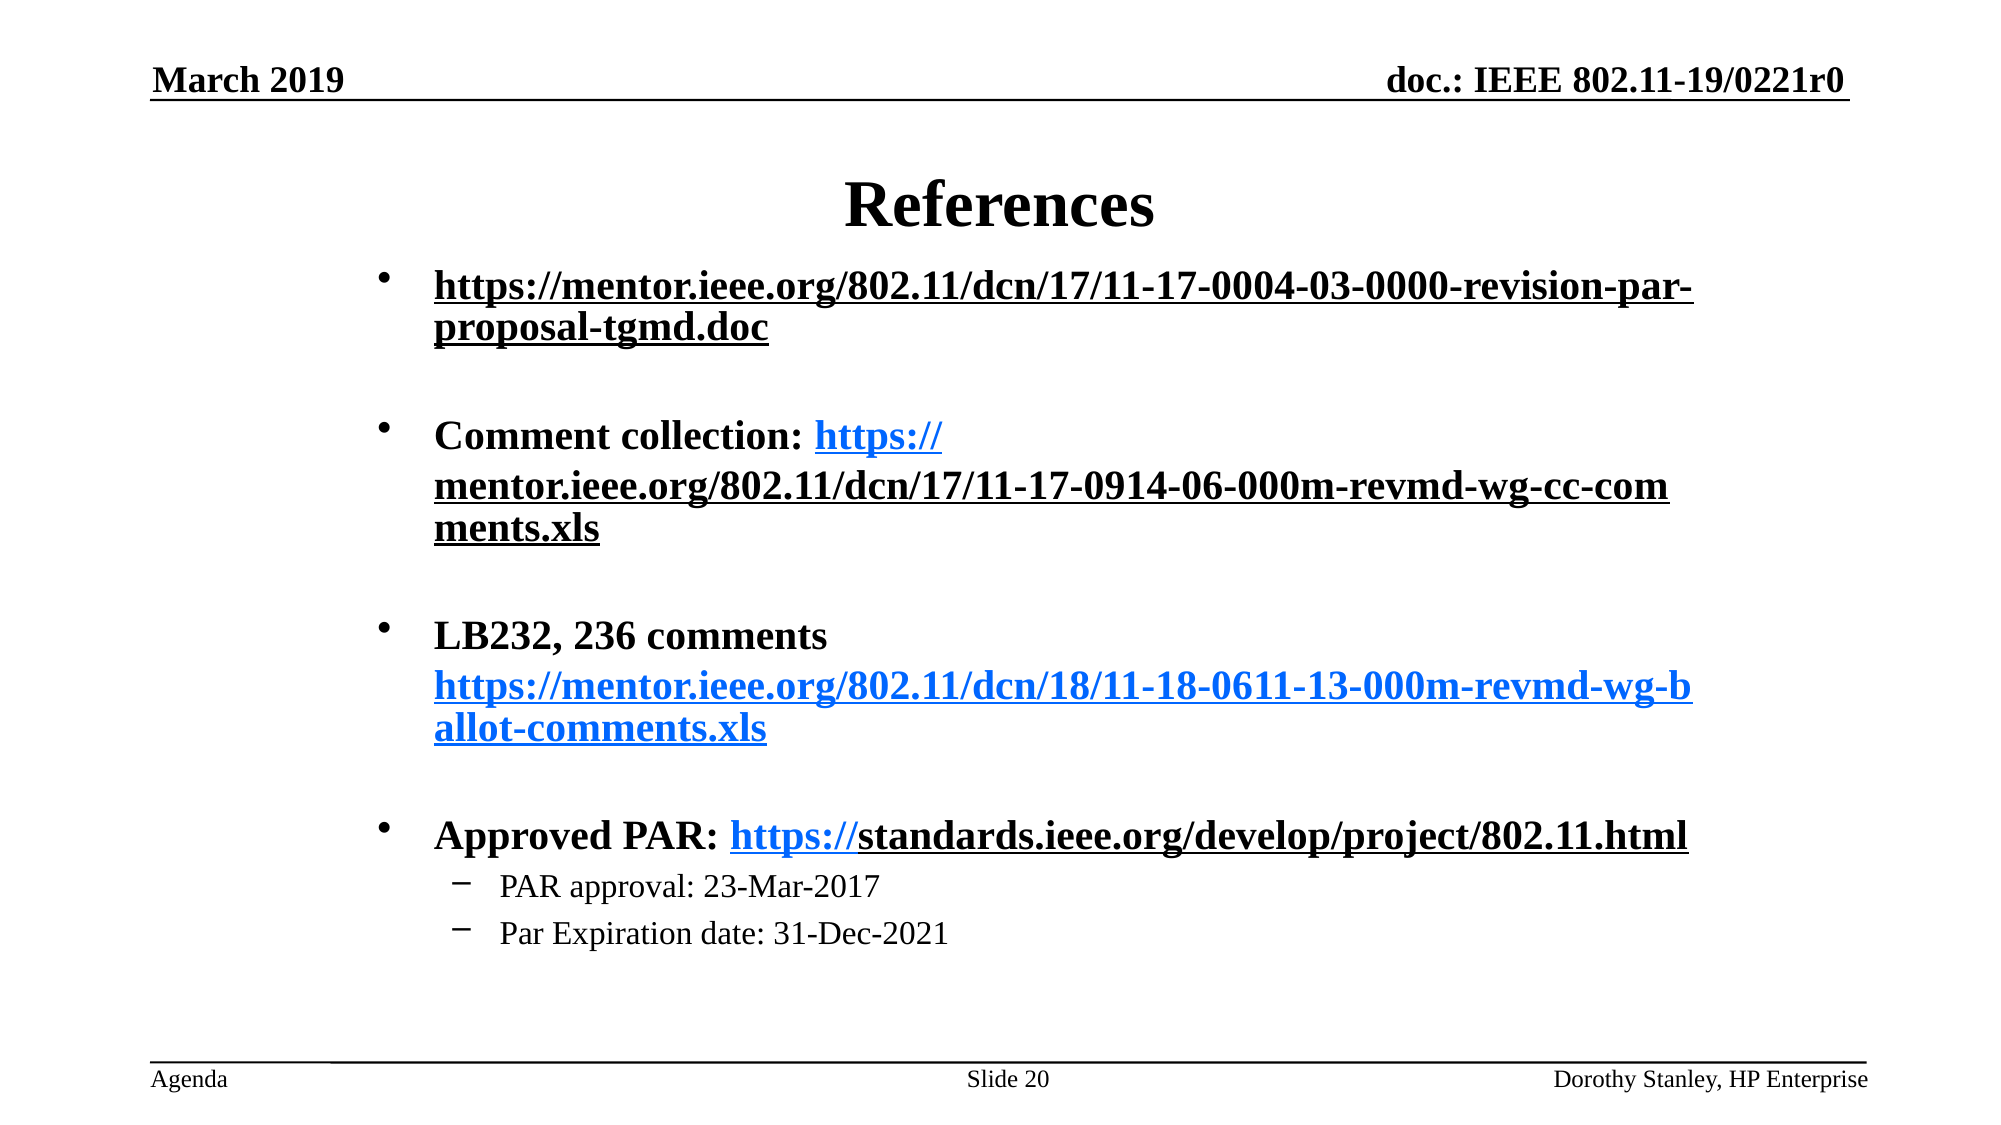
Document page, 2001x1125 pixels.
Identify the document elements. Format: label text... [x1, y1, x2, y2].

footer Dorothy Stanley, HP Enterprise [1549, 1062, 1869, 1093]
list https://mentor.ieee.org/802.11/dcn/17/11-17-0004-03-0000-revision-par-proposal-tgmd.doc Comment collection: https://mentor.ieee.org/802.11/dcn/17/11-17-0914-06-000m-revmd-wg-cc-comments.xls LB232, 236 comments https://mentor.ieee.org/802.11/dcn/18/11-18-0611-13-000m-revmd-wg-ballot-comments.xls Approved PAR: https://standards.ieee.org/develop/project/802.11.html PAR approval: 23-Mar-2017 Par Expiration date: 31-Dec-2021 [362, 249, 1713, 925]
title References [150, 112, 1850, 288]
slide_number Slide 20 [966, 1062, 1051, 1093]
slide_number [152, 54, 567, 100]
